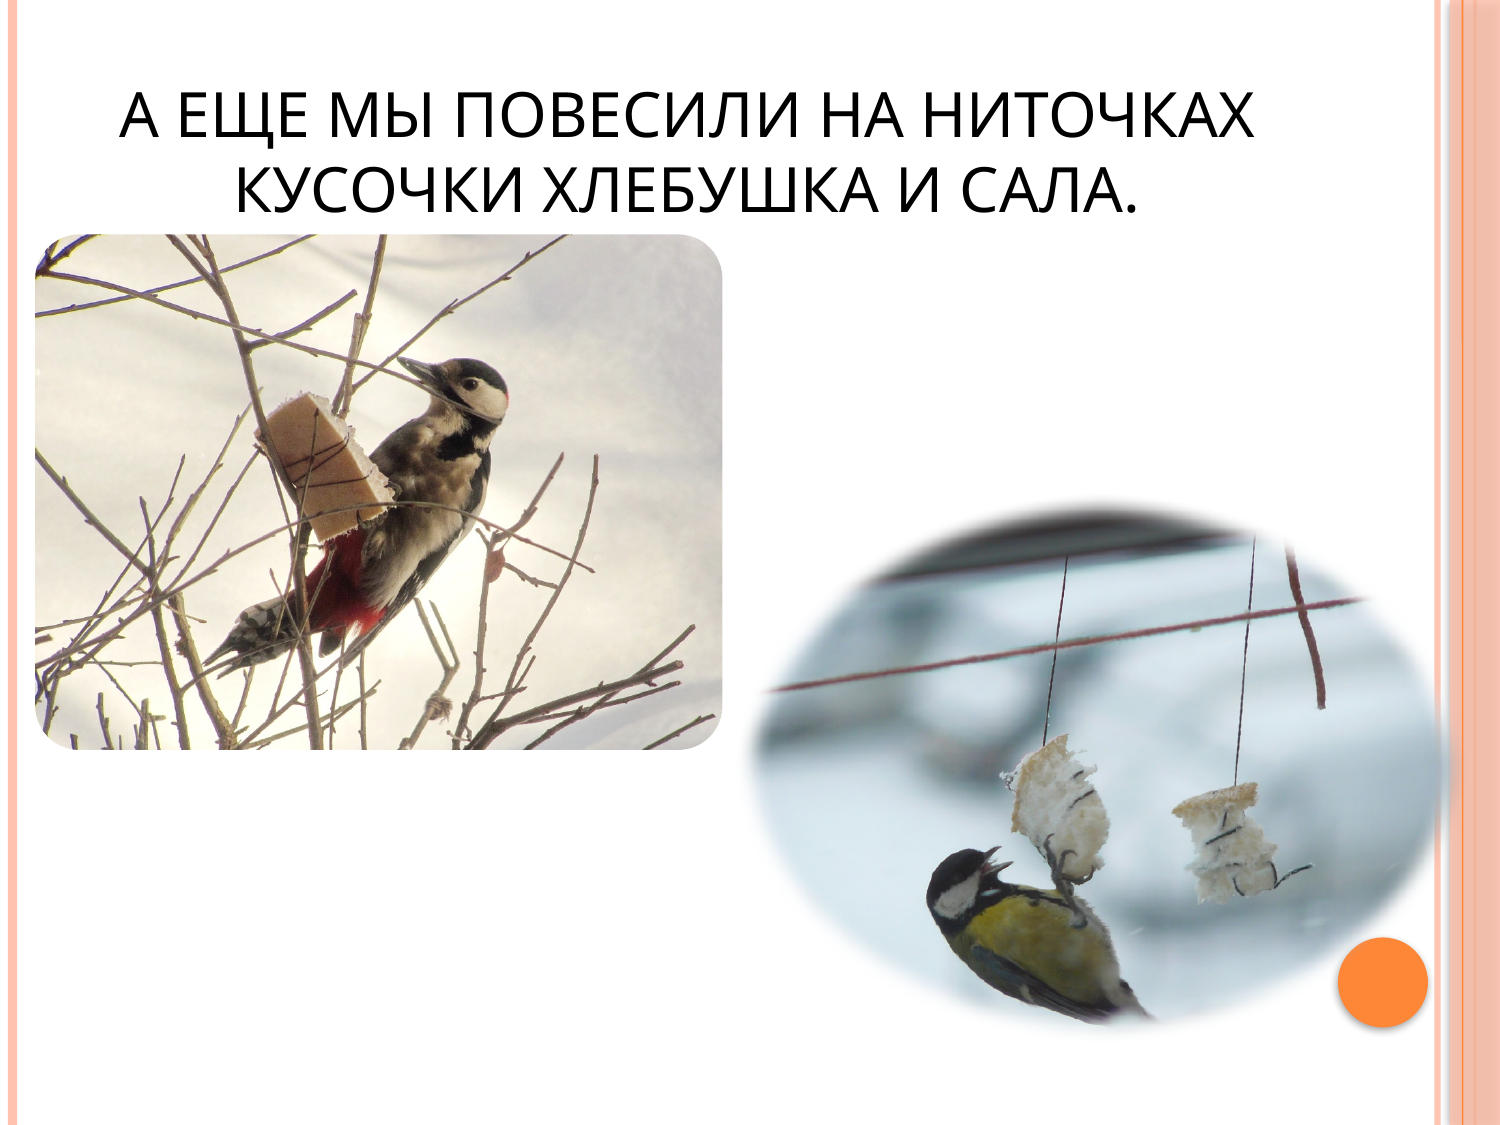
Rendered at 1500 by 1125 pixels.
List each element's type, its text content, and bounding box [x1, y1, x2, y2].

picture [34, 233, 723, 751]
title А еще мы повесили на ниточках кусочки хлебушка и сала. [75, 45, 1300, 233]
picture [733, 491, 1470, 1044]
